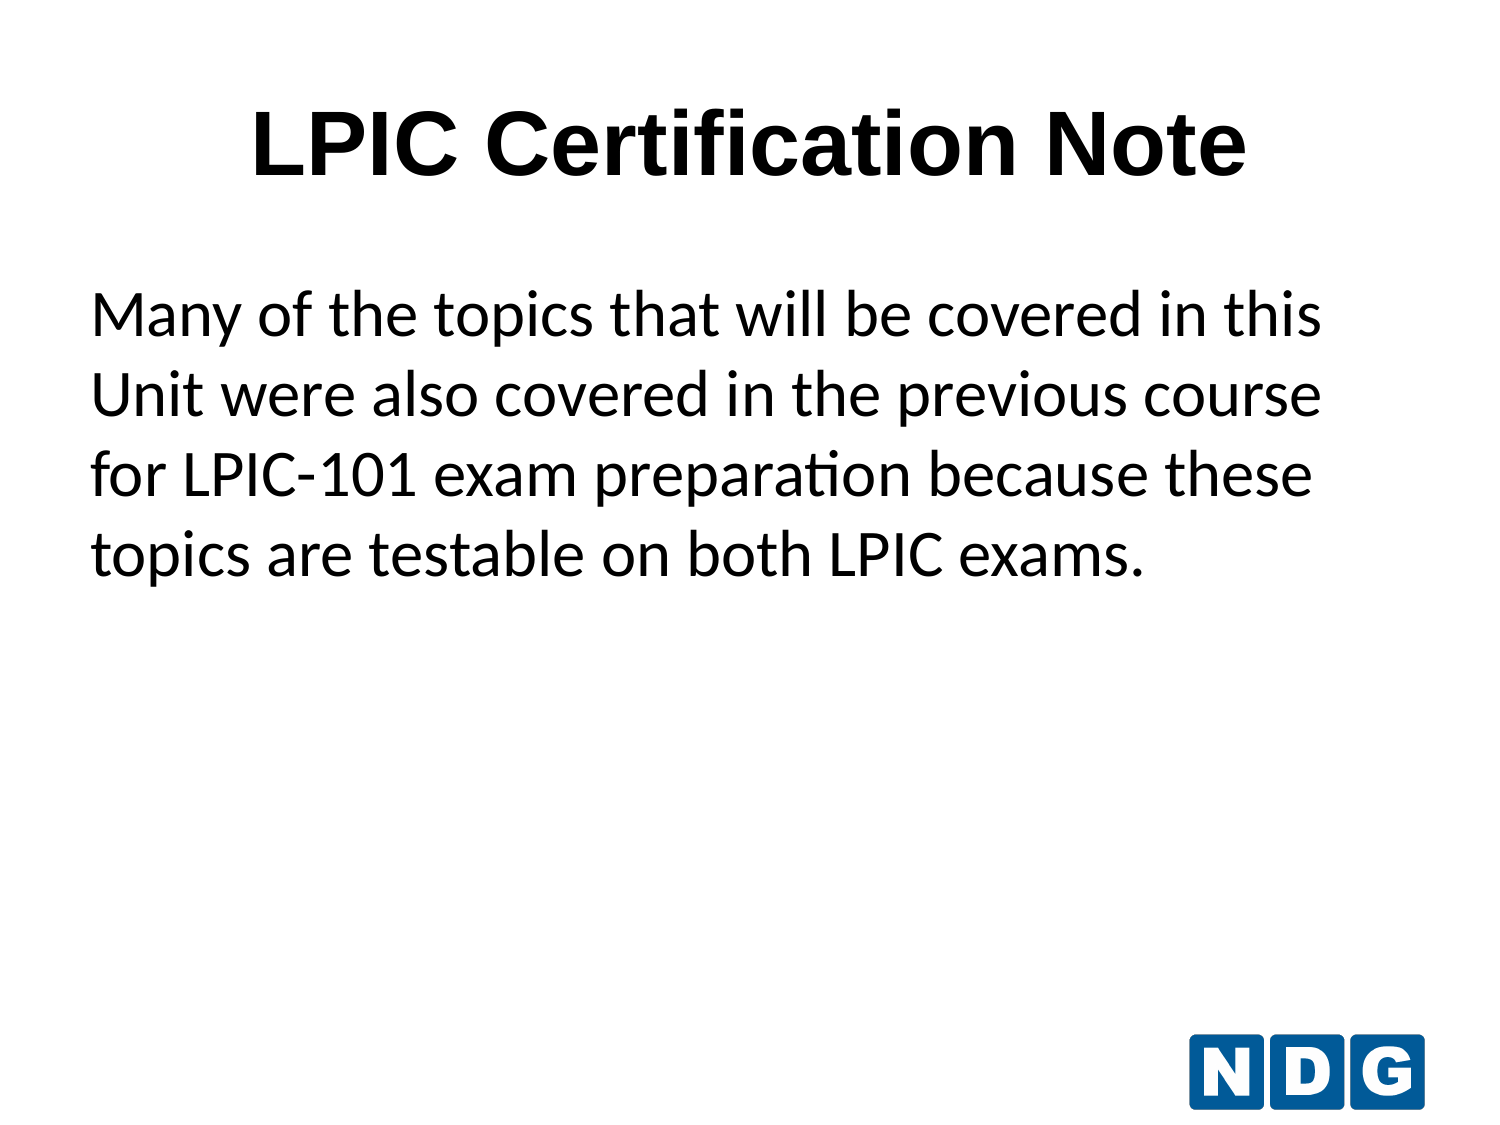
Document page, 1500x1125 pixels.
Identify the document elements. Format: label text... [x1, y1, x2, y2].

title LPIC Certification Note [74, 44, 1426, 233]
picture [1189, 1034, 1425, 1110]
list Many of the topics that will be covered in this Unit were also covered in the previous course for LPIC-101 exam preparation because these topics are testable on both LPIC exams. [74, 262, 1426, 1006]
